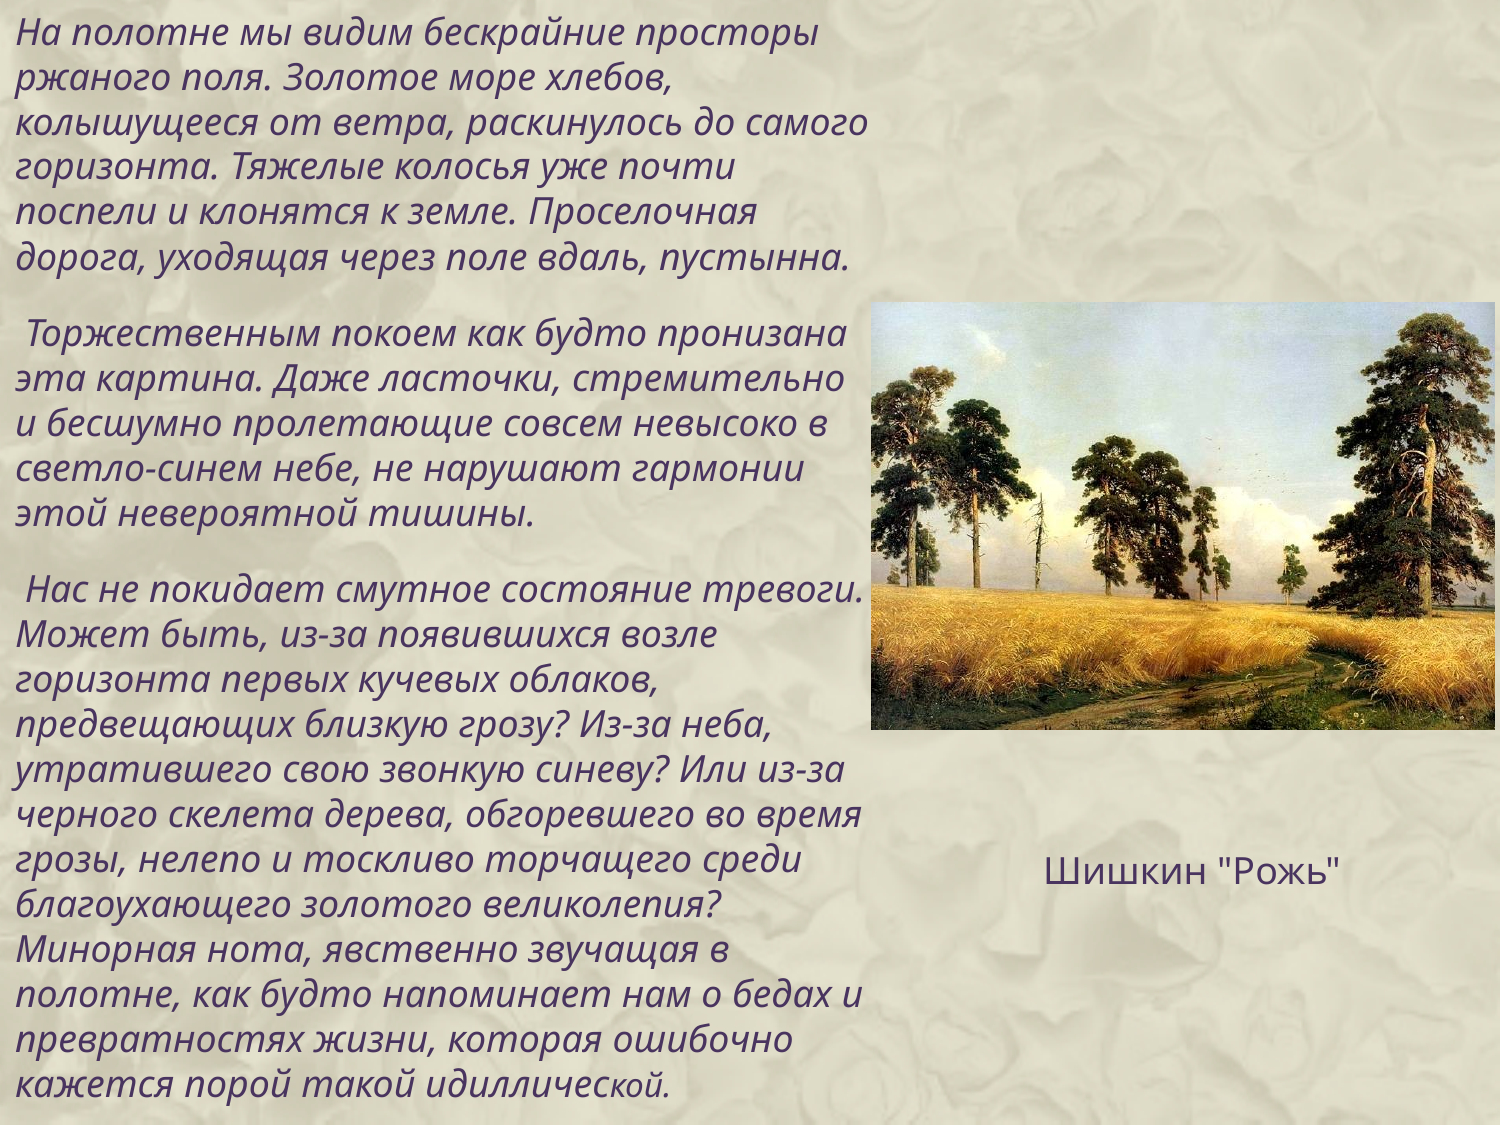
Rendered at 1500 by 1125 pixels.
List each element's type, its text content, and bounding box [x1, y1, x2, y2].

list На полотне мы видим бескрайние просторы ржаного поля. Золотое море хлебов, колышущееся от ветра, раскинулось до самого горизонта. Тяжелые колосья уже почти поспели и клонятся к земле. Проселочная дорога, уходящая через поле вдаль, пустынна. Торжественным покоем как будто пронизана эта картина. Даже ласточки, стремительно и бесшумно пролетающие совсем невысоко в светло-синем небе, не нарушают гармонии этой невероятной тишины. Нас не покидает смутное состояние тревоги. Может быть, из-за появившихся возле горизонта первых кучевых облаков, предвещающих близкую грозу? Из-за неба, утратившего свою звонкую синеву? Или из-за черного скелета дерева, обгоревшего во время грозы, нелепо и тоскливо торчащего среди благоухающего золотого великолепия? Минорная нота, явственно звучащая в полотне, как будто напоминает нам о бедах и превратностях жизни, которая ошибочно кажется порой такой идиллической. . [0, 0, 892, 1125]
picture [920, 774, 1454, 966]
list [871, 302, 1495, 730]
